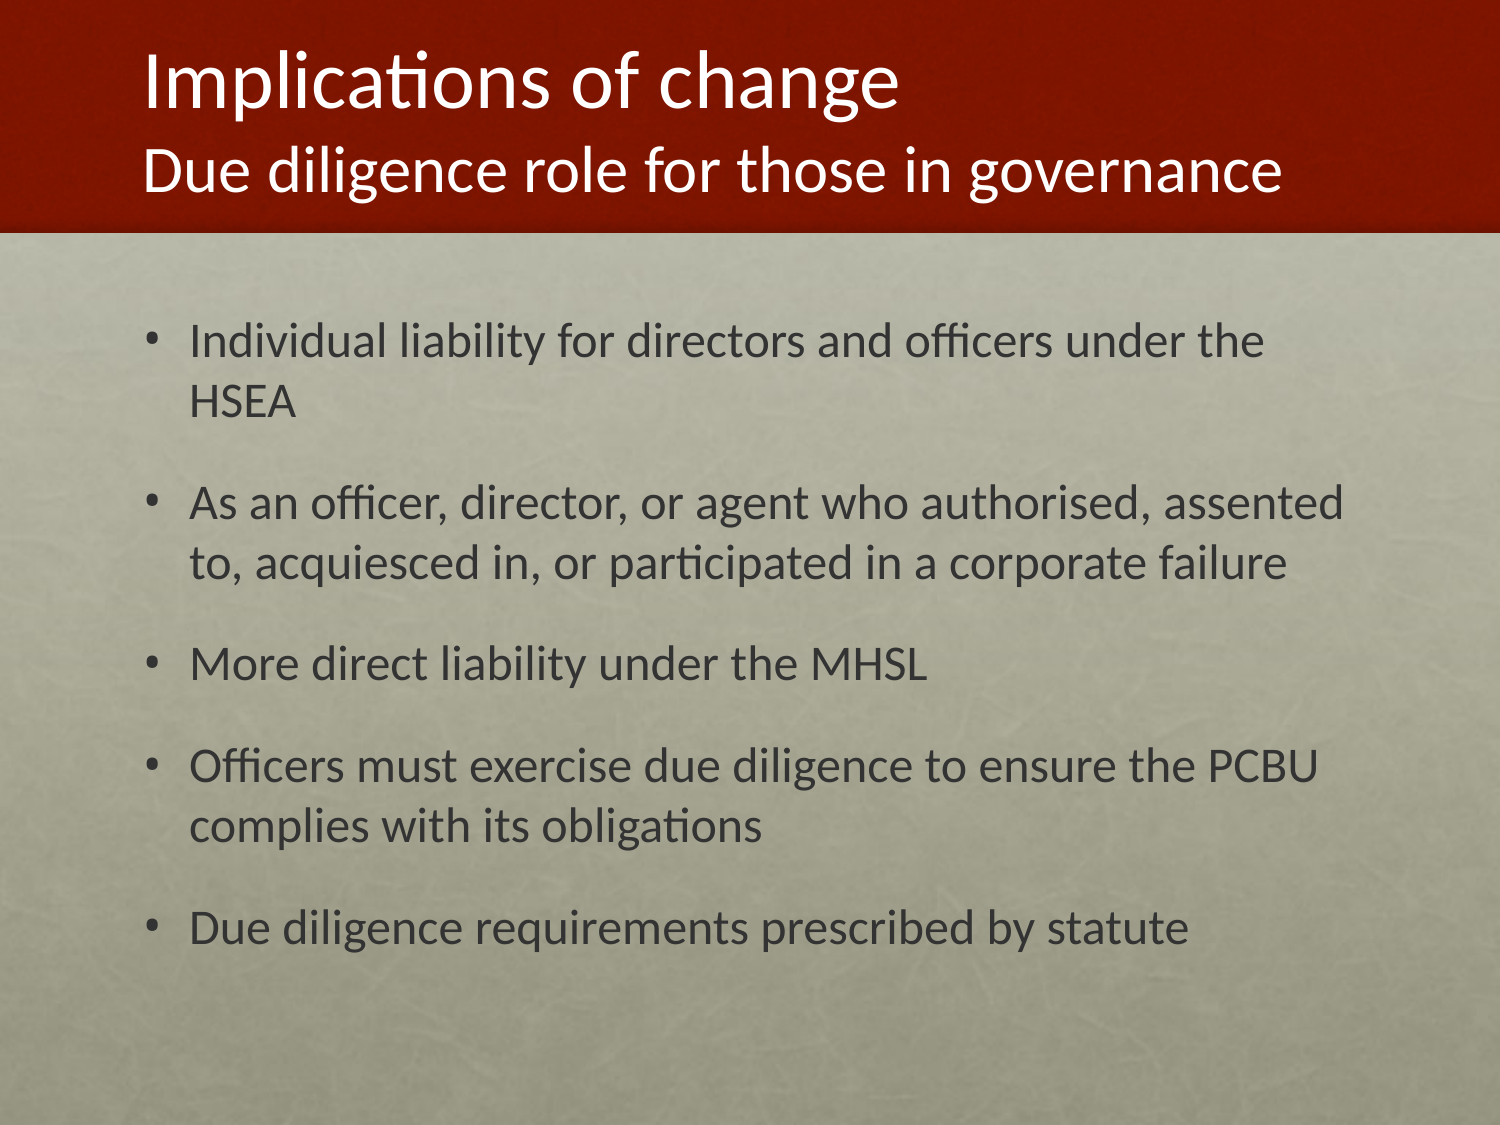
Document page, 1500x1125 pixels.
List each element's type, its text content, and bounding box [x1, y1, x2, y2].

list Individual liability for directors and officers under the HSEA As an officer, director, or agent who authorised, assented to, acquiesced in, or participated in a corporate failure More direct liability under the MHSL Officers must exercise due diligence to ensure the PCBU complies with its obligations Due diligence requirements prescribed by statute [127, 299, 1372, 1005]
picture [0, 214, 1500, 1125]
title Implications of change Due diligence role for those in governance [127, 10, 1372, 221]
